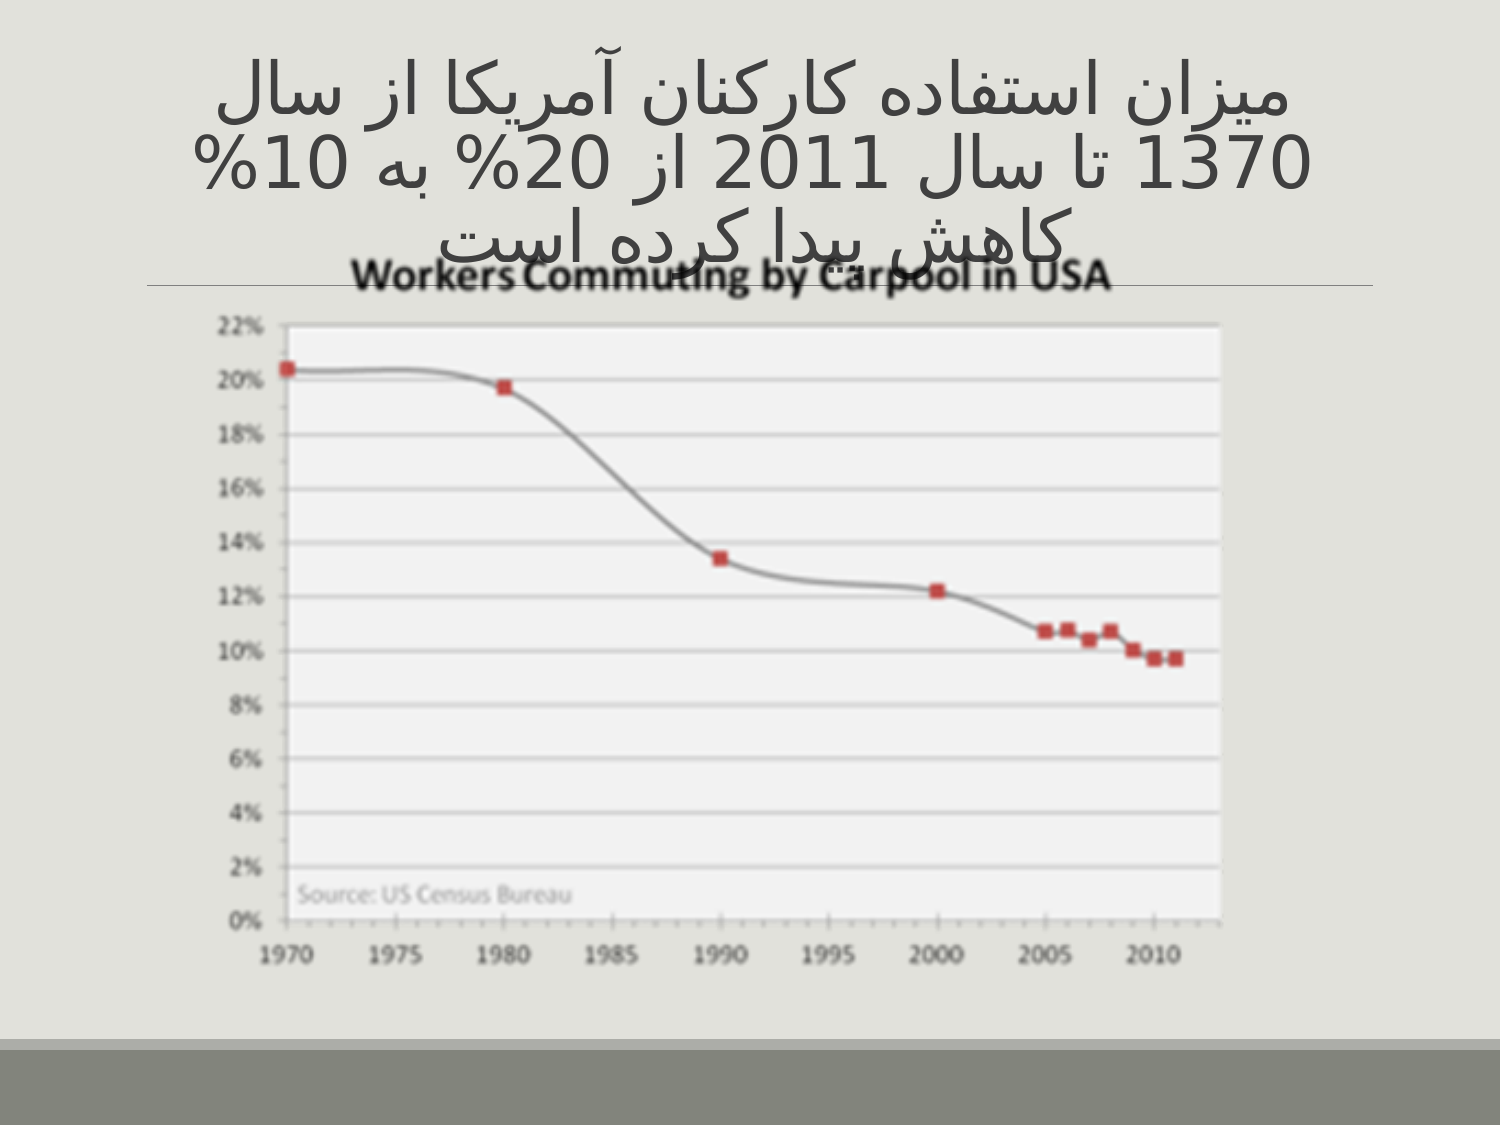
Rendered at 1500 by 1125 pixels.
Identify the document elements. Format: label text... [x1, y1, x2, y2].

title میزان استفاده کارکنان آمریکا از سال 1370 تا سال 2011 از 20% به 10% کاهش پیدا کرده است [135, 47, 1373, 285]
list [199, 224, 1263, 1012]
